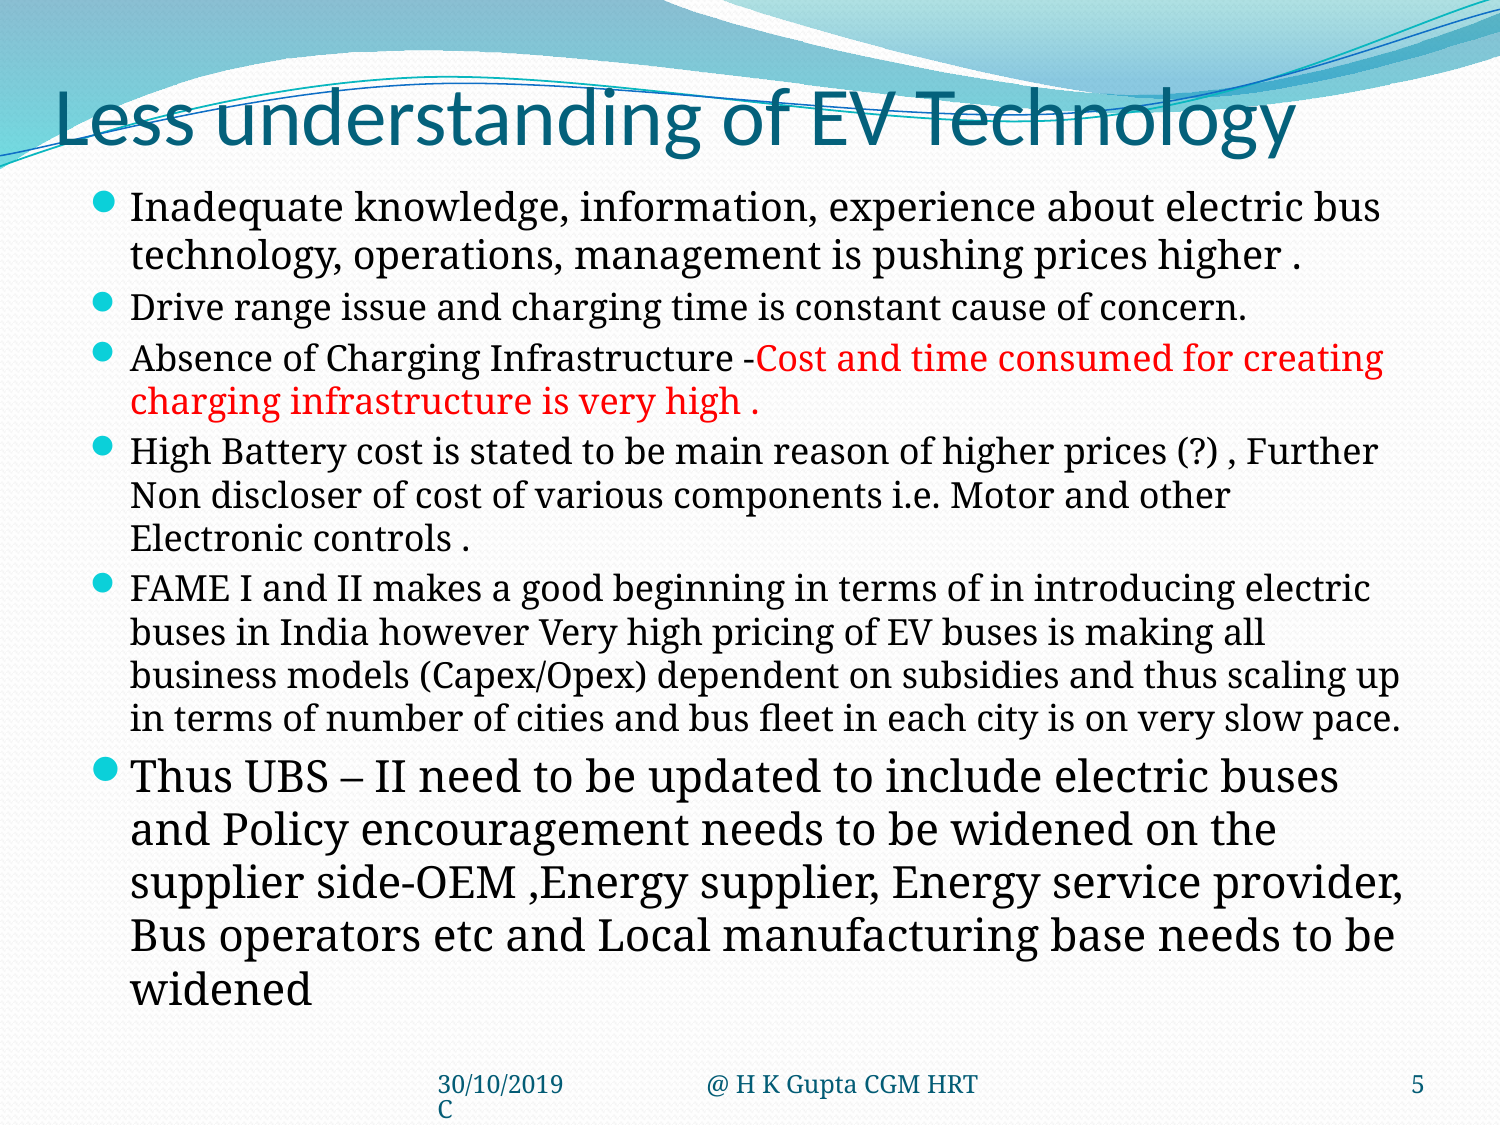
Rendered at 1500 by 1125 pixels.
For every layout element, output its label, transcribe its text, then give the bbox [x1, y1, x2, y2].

footer 30/10/2019 @ H K Gupta CGM HRTC [437, 1042, 988, 1103]
slide_number 5 [1299, 1042, 1425, 1103]
title Less understanding of EV Technology [54, 24, 1430, 163]
list Inadequate knowledge, information, experience about electric bus technology, operations, management is pushing prices higher . Drive range issue and charging time is constant cause of concern. Absence of Charging Infrastructure -Cost and time consumed for creating charging infrastructure is very high . High Battery cost is stated to be main reason of higher prices (?) , Further Non discloser of cost of various components i.e. Motor and other Electronic controls . FAME I and II makes a good beginning in terms of in introducing electric buses in India however Very high pricing of EV buses is making all business models (Capex/Opex) dependent on subsidies and thus scaling up in terms of number of cities and bus fleet in each city is on very slow pace. Thus UBS – II need to be updated to include electric buses and Policy encouragement needs to be widened on the supplier side-OEM ,Energy supplier, Energy service provider, Bus operators etc and Local manufacturing base needs to be widened [75, 174, 1425, 1043]
